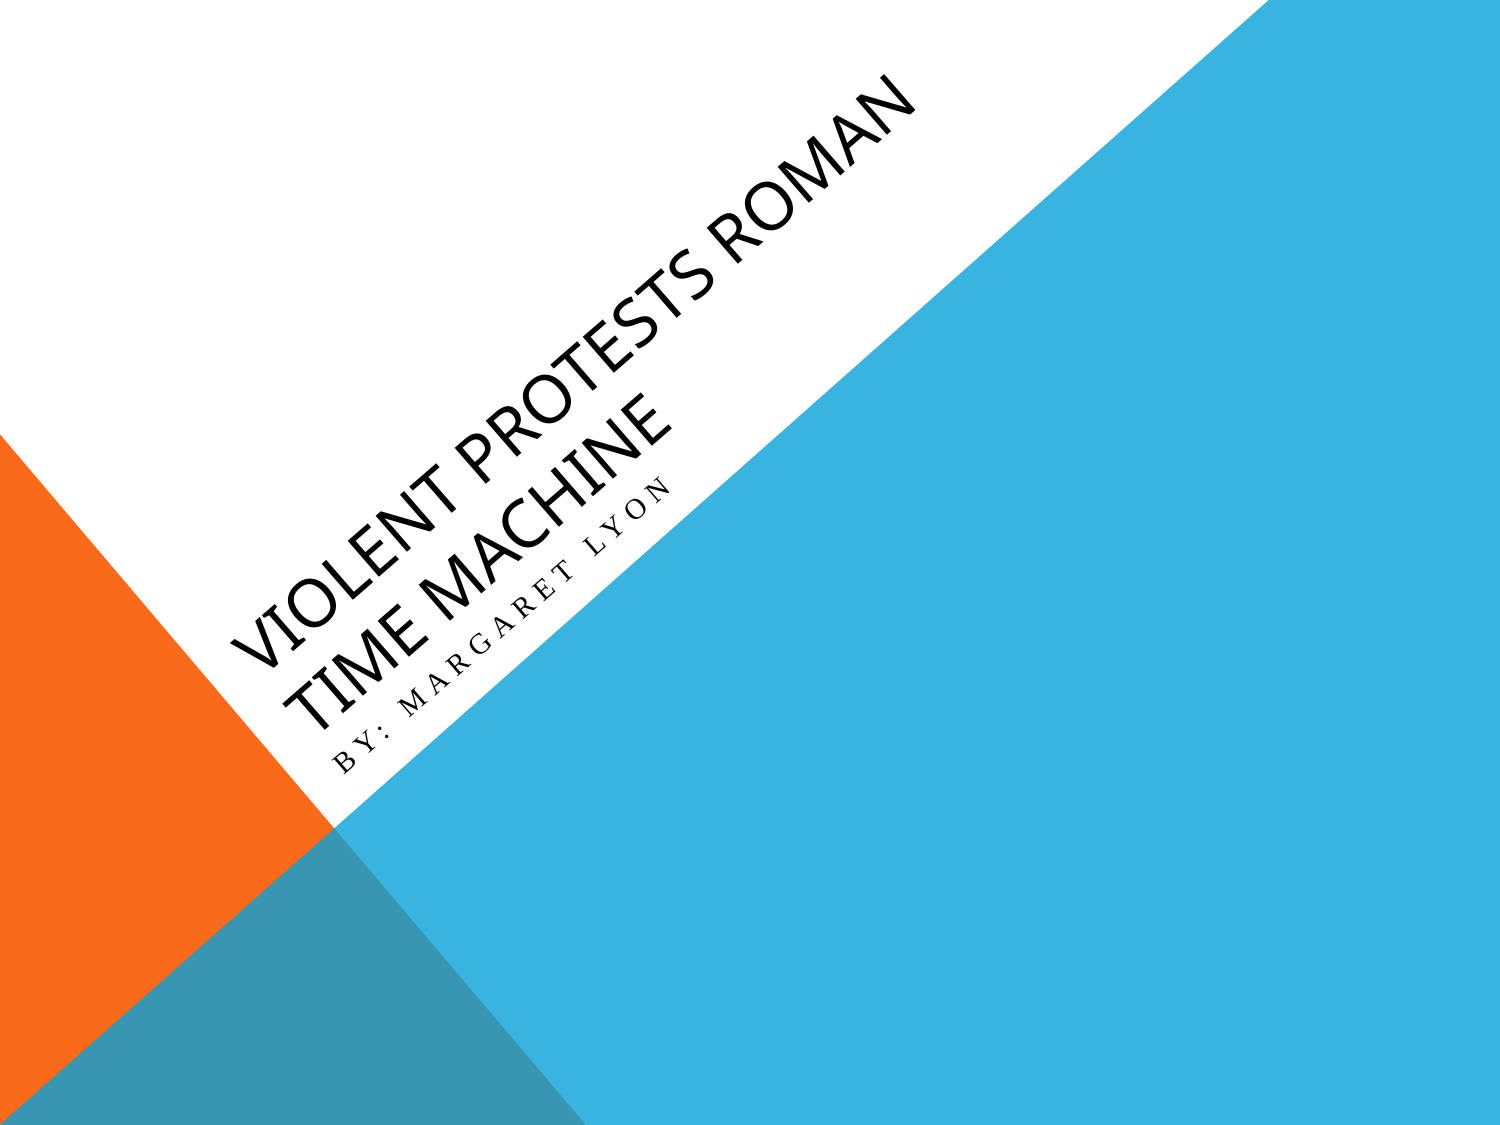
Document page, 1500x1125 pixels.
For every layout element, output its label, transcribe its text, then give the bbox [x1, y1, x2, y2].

title Violent protests roman time machine [182, 4, 1012, 761]
subtitle By: Margaret Lyon [312, 61, 1154, 804]
